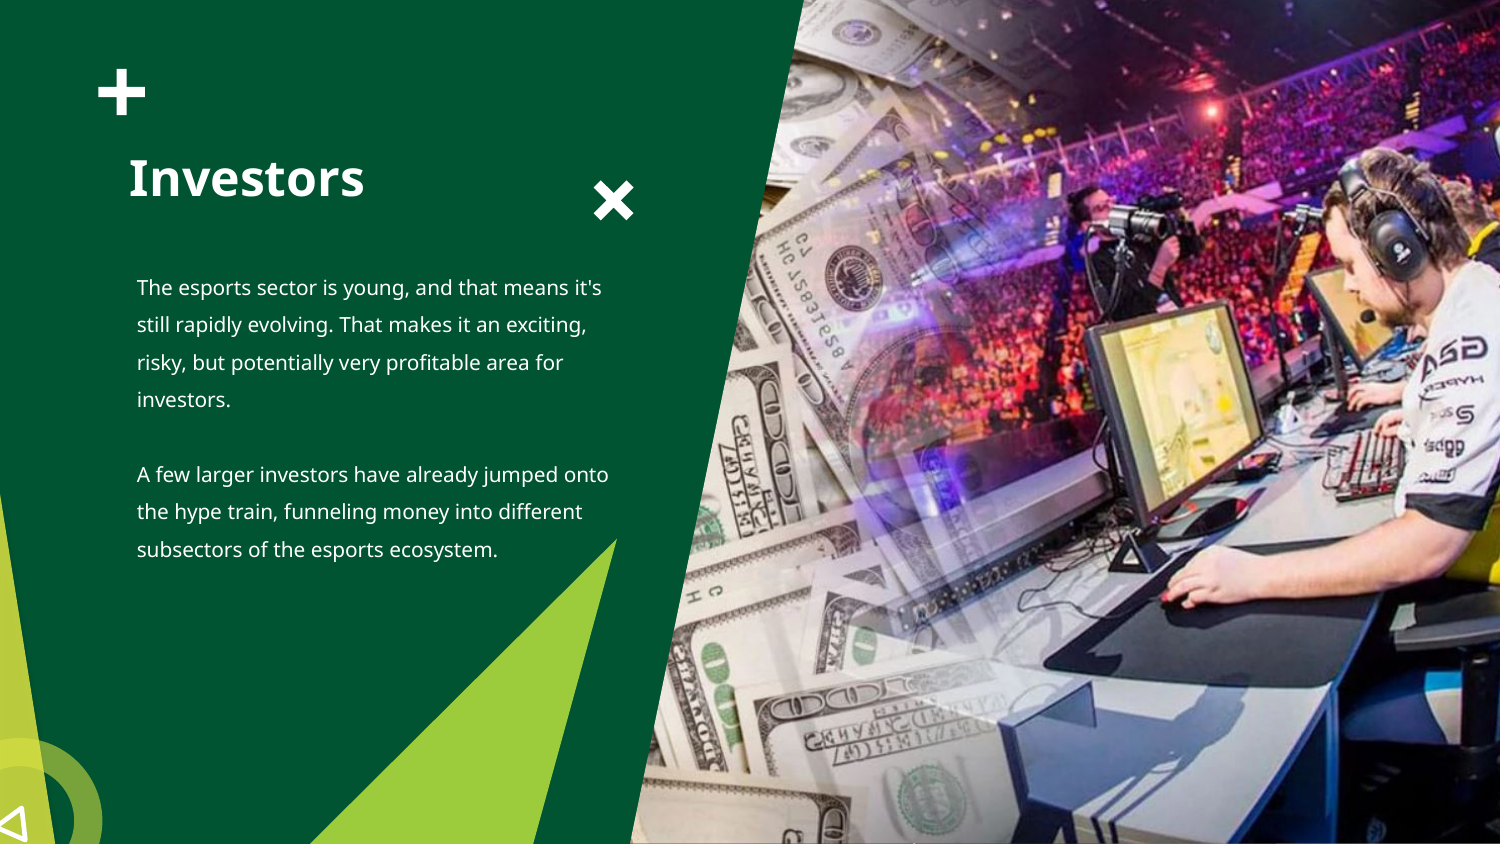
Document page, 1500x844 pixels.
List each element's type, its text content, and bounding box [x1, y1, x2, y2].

text_box [308, 537, 619, 844]
picture [629, 0, 1500, 844]
text_box [0, 736, 104, 844]
text_box [592, 214, 610, 222]
text_box [617, 214, 624, 221]
text_box [0, 806, 27, 842]
text_box Investors [115, 138, 624, 214]
text_box [96, 67, 147, 117]
text_box The esports sector is young, and that means it's still rapidly evolving. That makes it an exciting, risky, but potentially very profitable area for investors. A few larger investors have already jumped onto the hype train, funneling money into different subsectors of the esports ecosystem. [136, 261, 624, 562]
